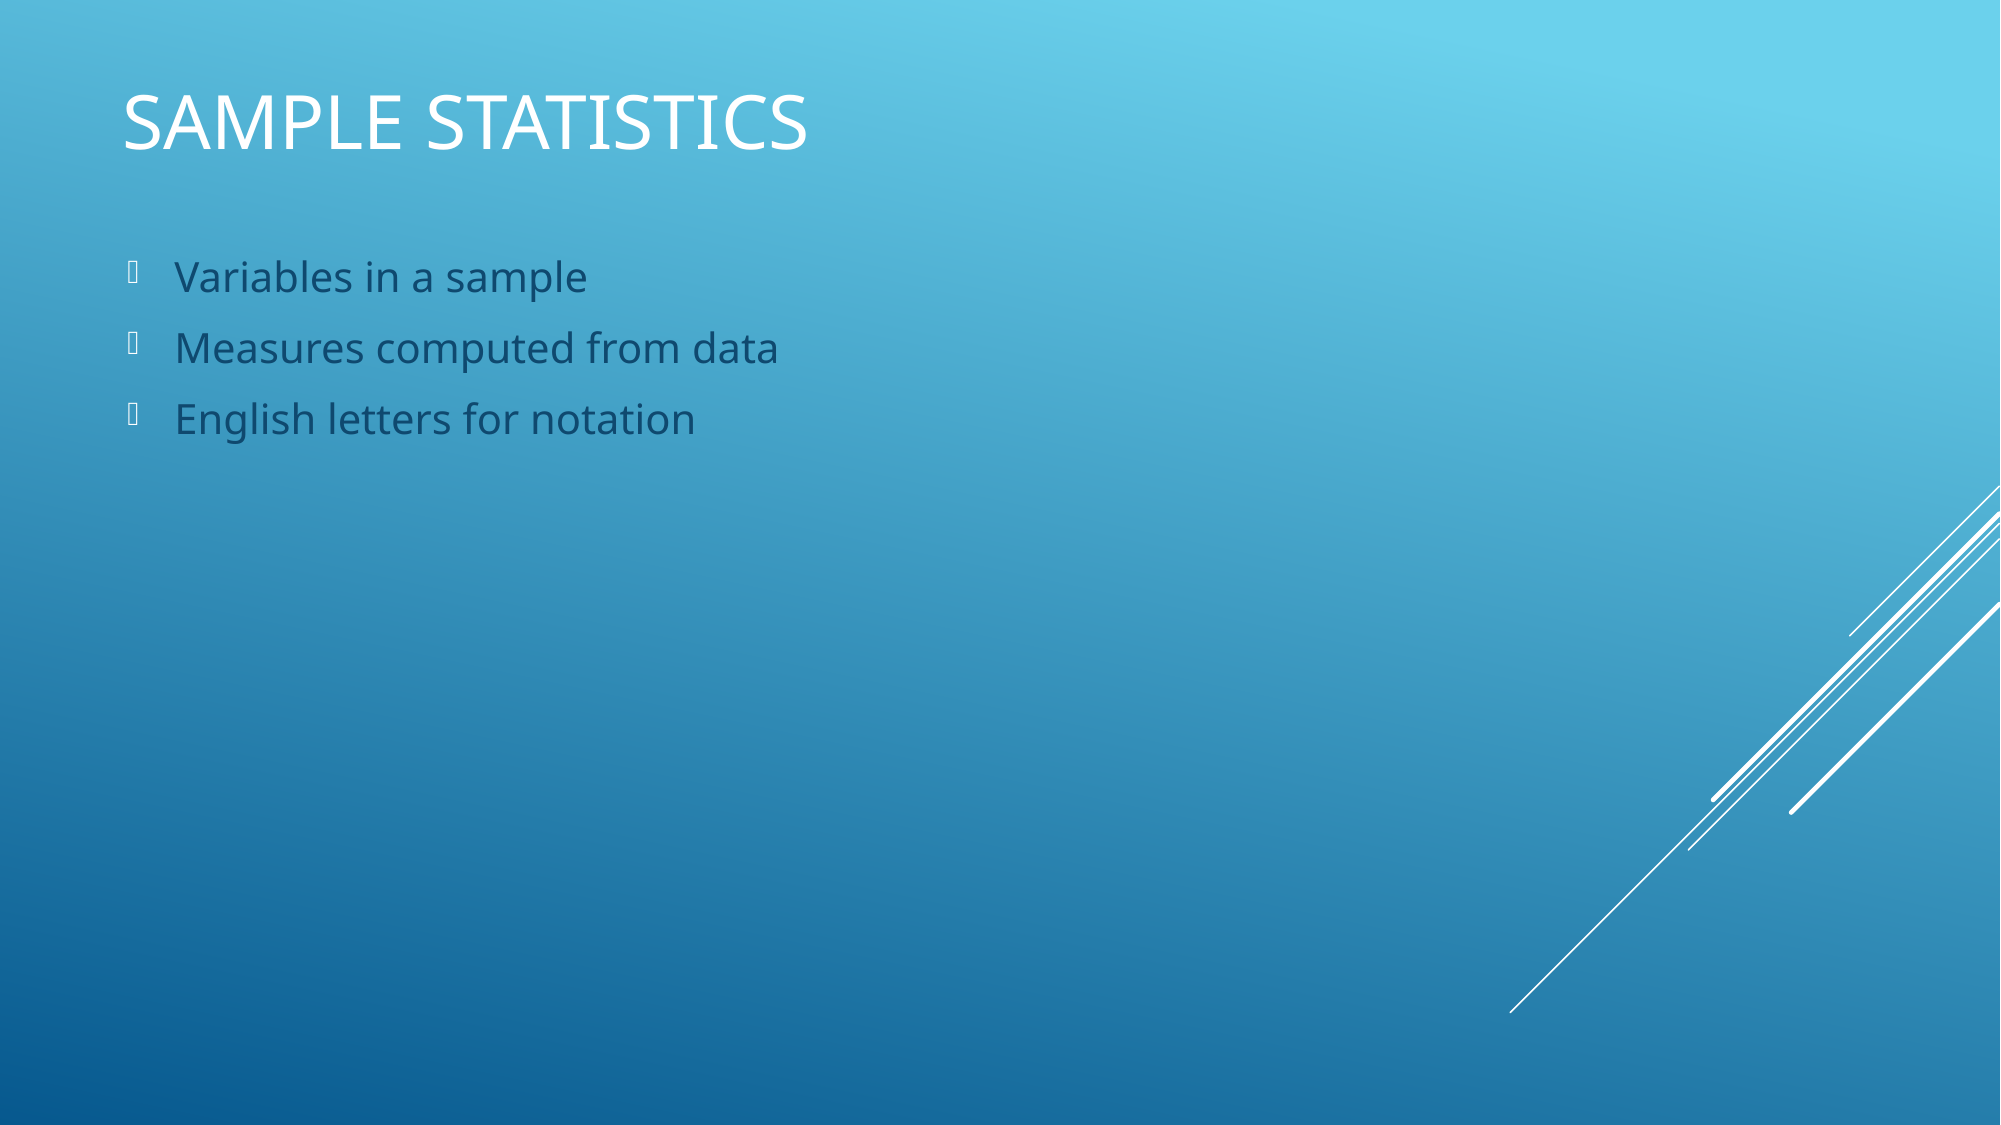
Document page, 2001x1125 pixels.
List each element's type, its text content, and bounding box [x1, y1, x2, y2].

list Variables in a sample Measures computed from data English letters for notation [112, 243, 1513, 837]
title Sample Statistics [107, 0, 1507, 244]
